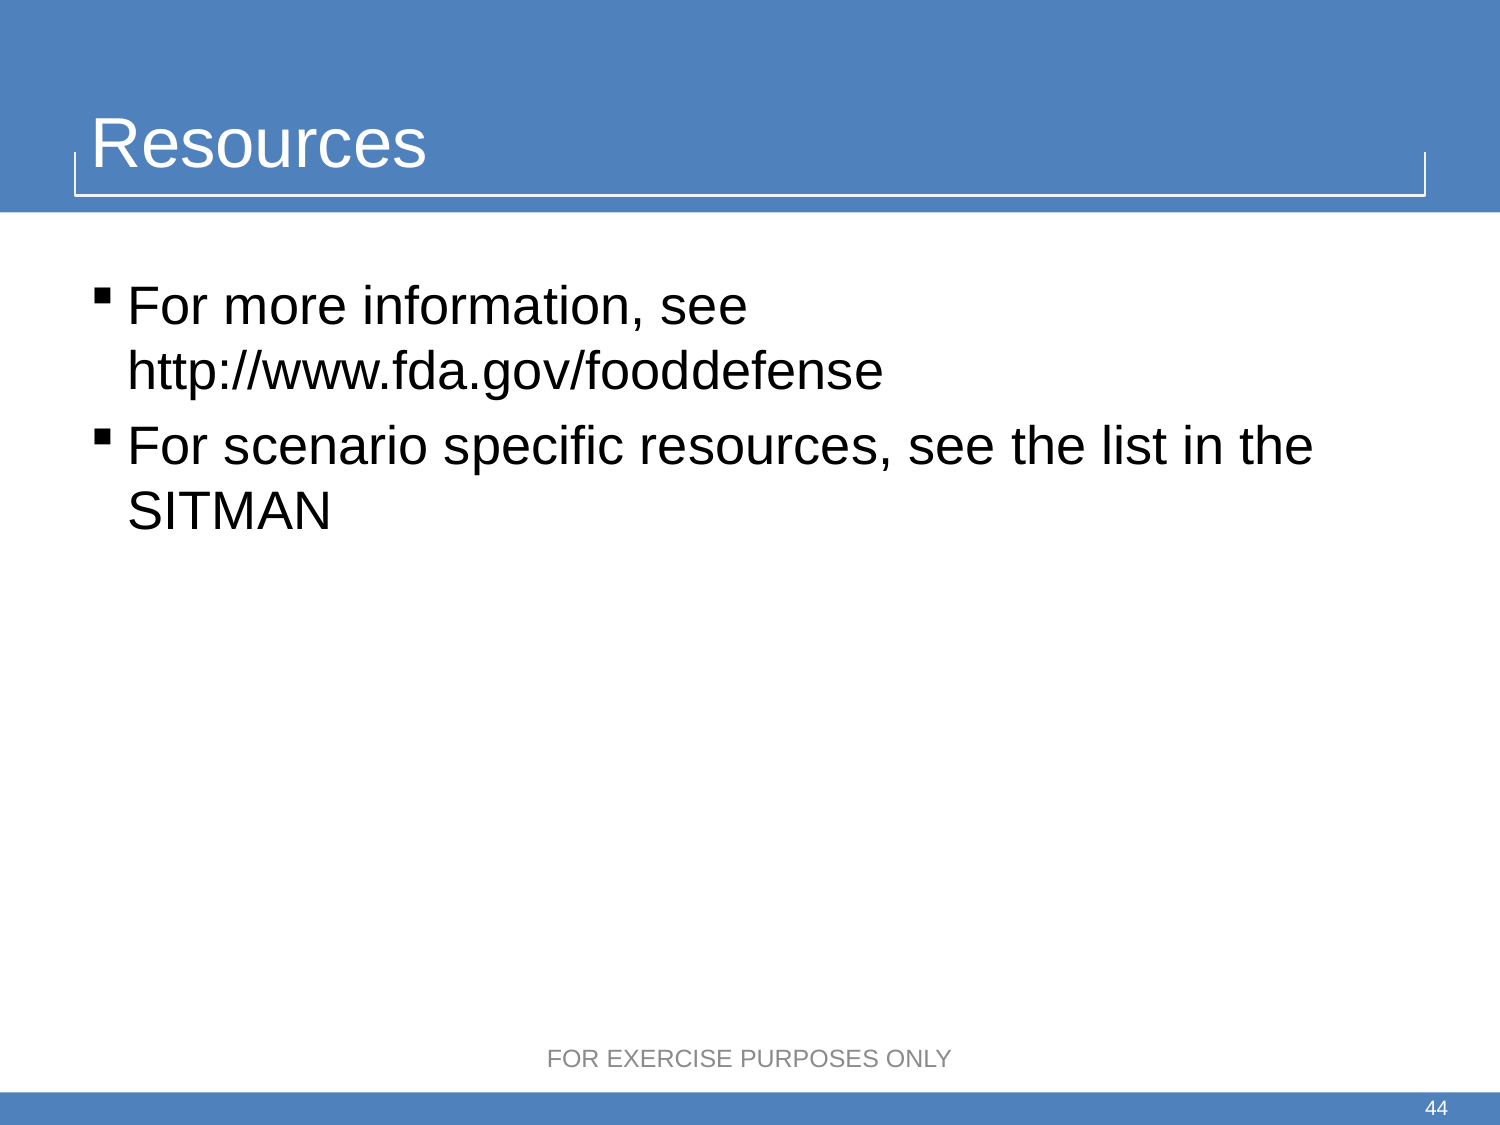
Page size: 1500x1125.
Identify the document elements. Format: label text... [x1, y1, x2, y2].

footer FOR EXERCISE PURPOSES ONLY [512, 1042, 988, 1103]
title Resources [74, 44, 1426, 233]
list For more information, see http://www.fda.gov/fooddefense For scenario specific resources, see the list in the SITMAN [74, 262, 1426, 1006]
